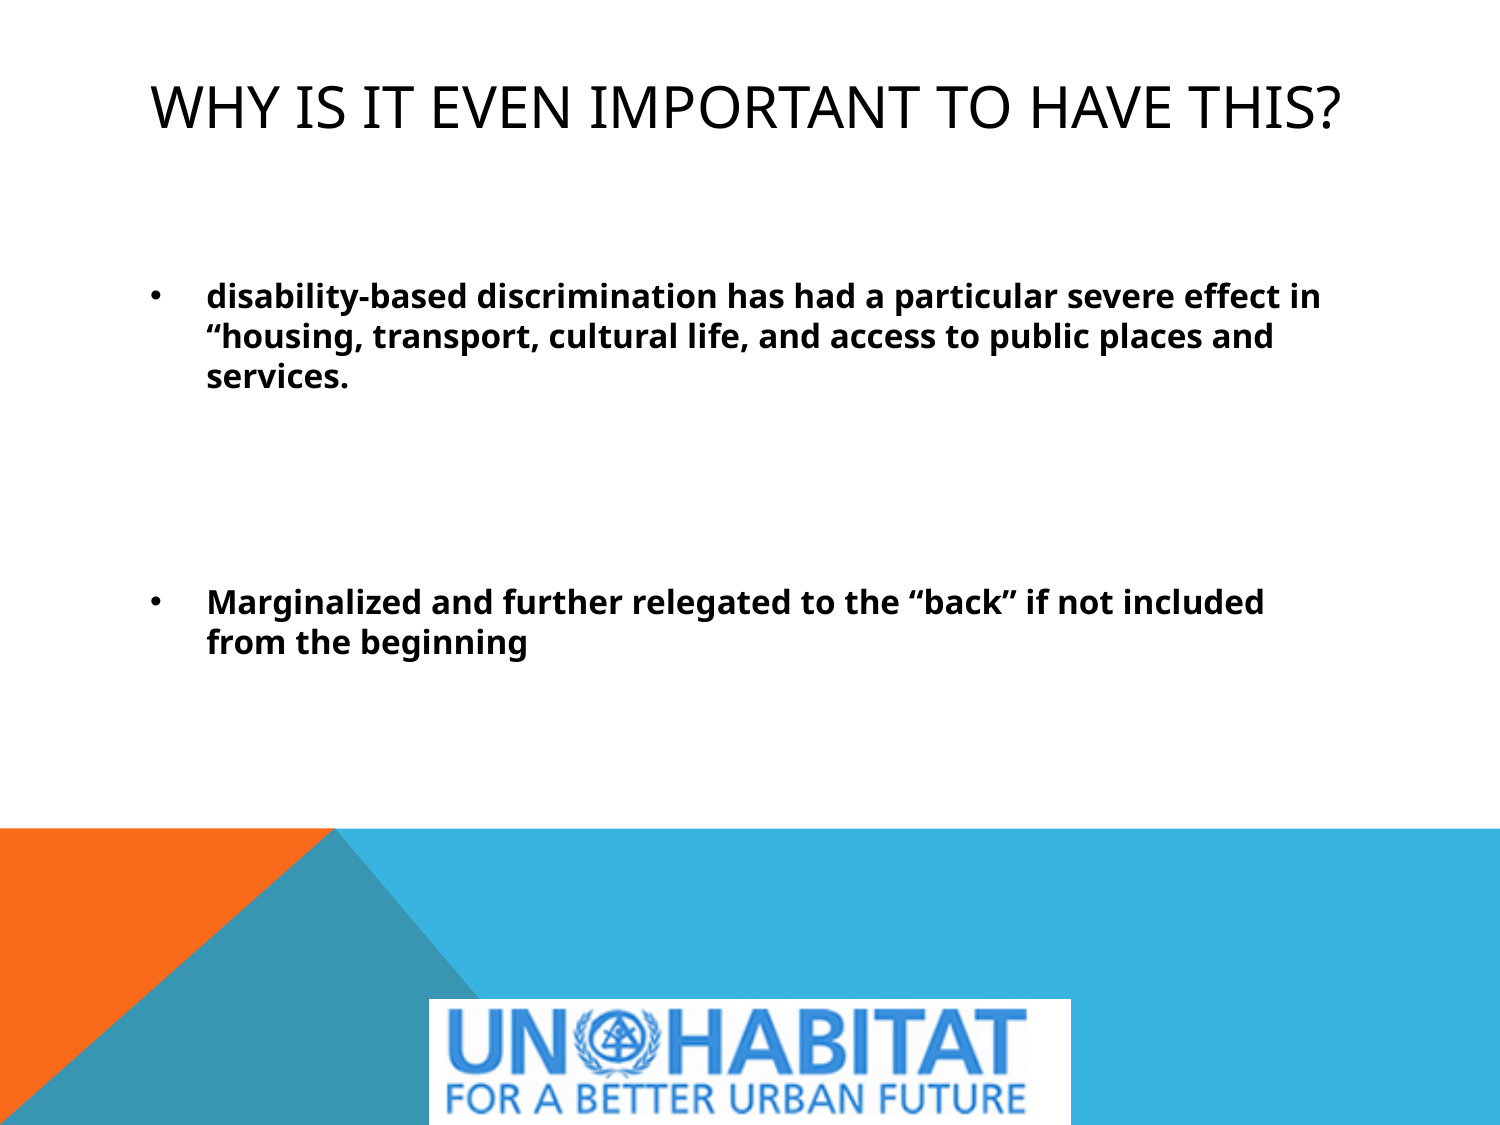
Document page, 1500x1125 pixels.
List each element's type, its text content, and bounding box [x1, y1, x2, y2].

picture [428, 999, 1071, 1125]
title Why is it even important to have this? [135, 60, 1369, 150]
list disability-based discrimination has had a particular severe effect in “housing, transport, cultural life, and access to public places and services. Marginalized and further relegated to the “back” if not included from the beginning [135, 267, 1369, 768]
